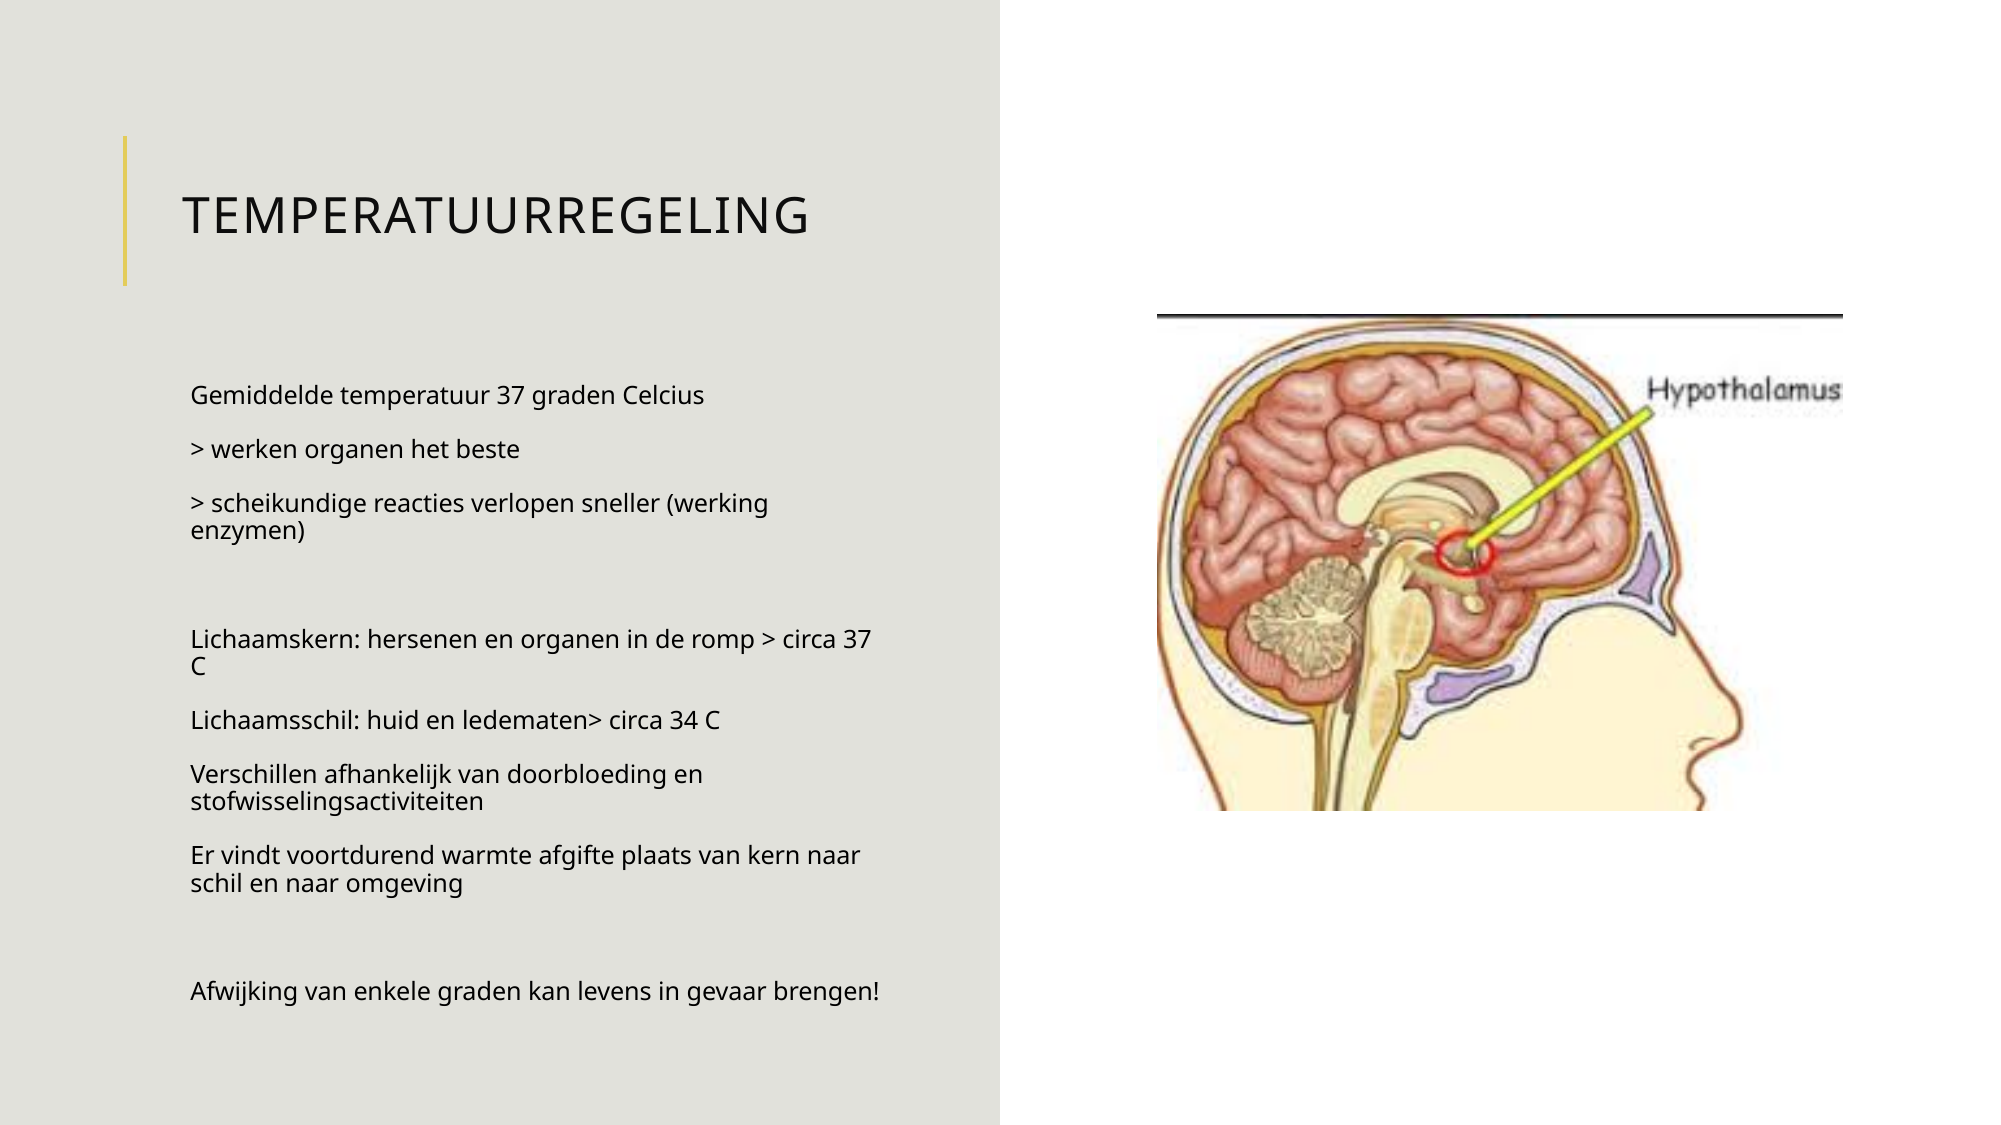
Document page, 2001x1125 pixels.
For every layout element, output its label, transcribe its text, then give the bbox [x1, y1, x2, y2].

picture [1157, 314, 1843, 811]
title Temperatuurregeling [168, 75, 888, 363]
text_box [0, 0, 1001, 1125]
list Gemiddelde temperatuur 37 graden Celcius > werken organen het beste > scheikundige reacties verlopen sneller (werking enzymen) Lichaamskern: hersenen en organen in de romp > circa 37 C Lichaamsschil: huid en ledematen> circa 34 C Verschillen afhankelijk van doorbloeding en stofwisselingsactiviteiten Er vindt voortdurend warmte afgifte plaats van kern naar schil en naar omgeving Afwijking van enkele graden kan levens in gevaar brengen! [168, 375, 888, 1020]
